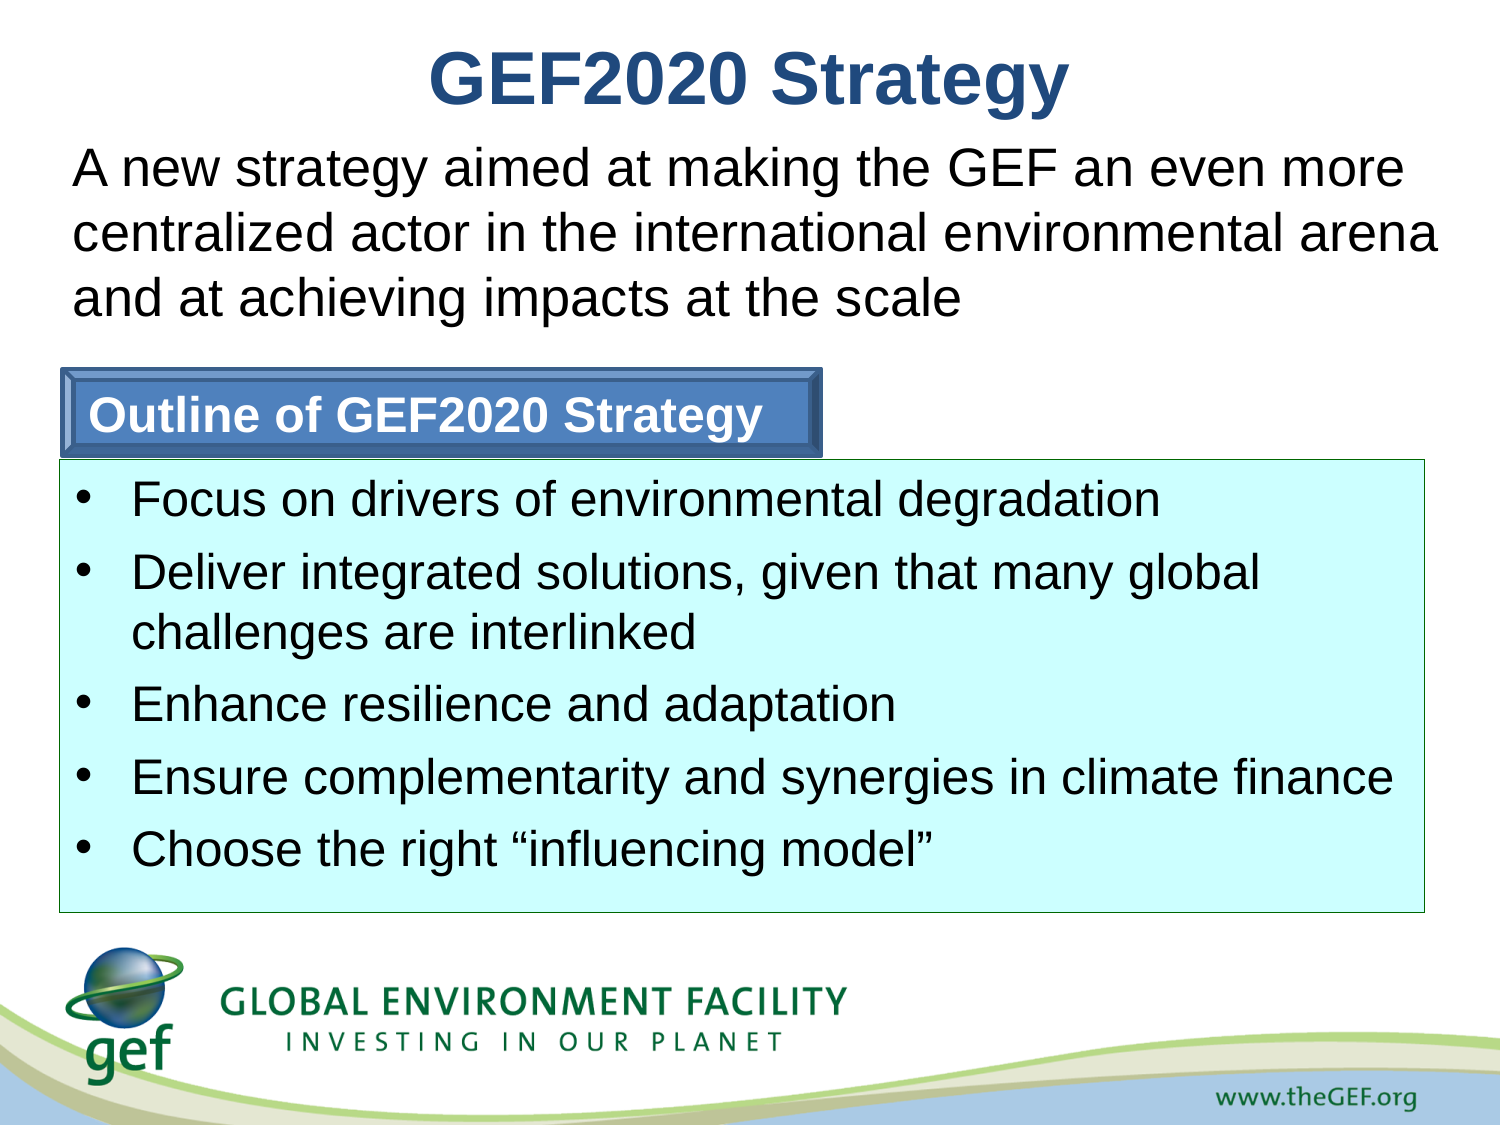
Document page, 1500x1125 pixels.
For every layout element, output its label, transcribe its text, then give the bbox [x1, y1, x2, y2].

text_box Outline of GEF2020 Strategy [60, 367, 823, 458]
title GEF2020 Strategy [75, 24, 1425, 125]
list A new strategy aimed at making the GEF an even more centralized actor in the international environmental arena and at achieving impacts at the scale [57, 125, 1483, 388]
text_box Focus on drivers of environmental degradation Deliver integrated solutions, given that many global challenges are interlinked Enhance resilience and adaptation Ensure complementarity and synergies in climate finance Choose the right “influencing model” [59, 459, 1425, 913]
picture [0, 920, 1500, 1125]
